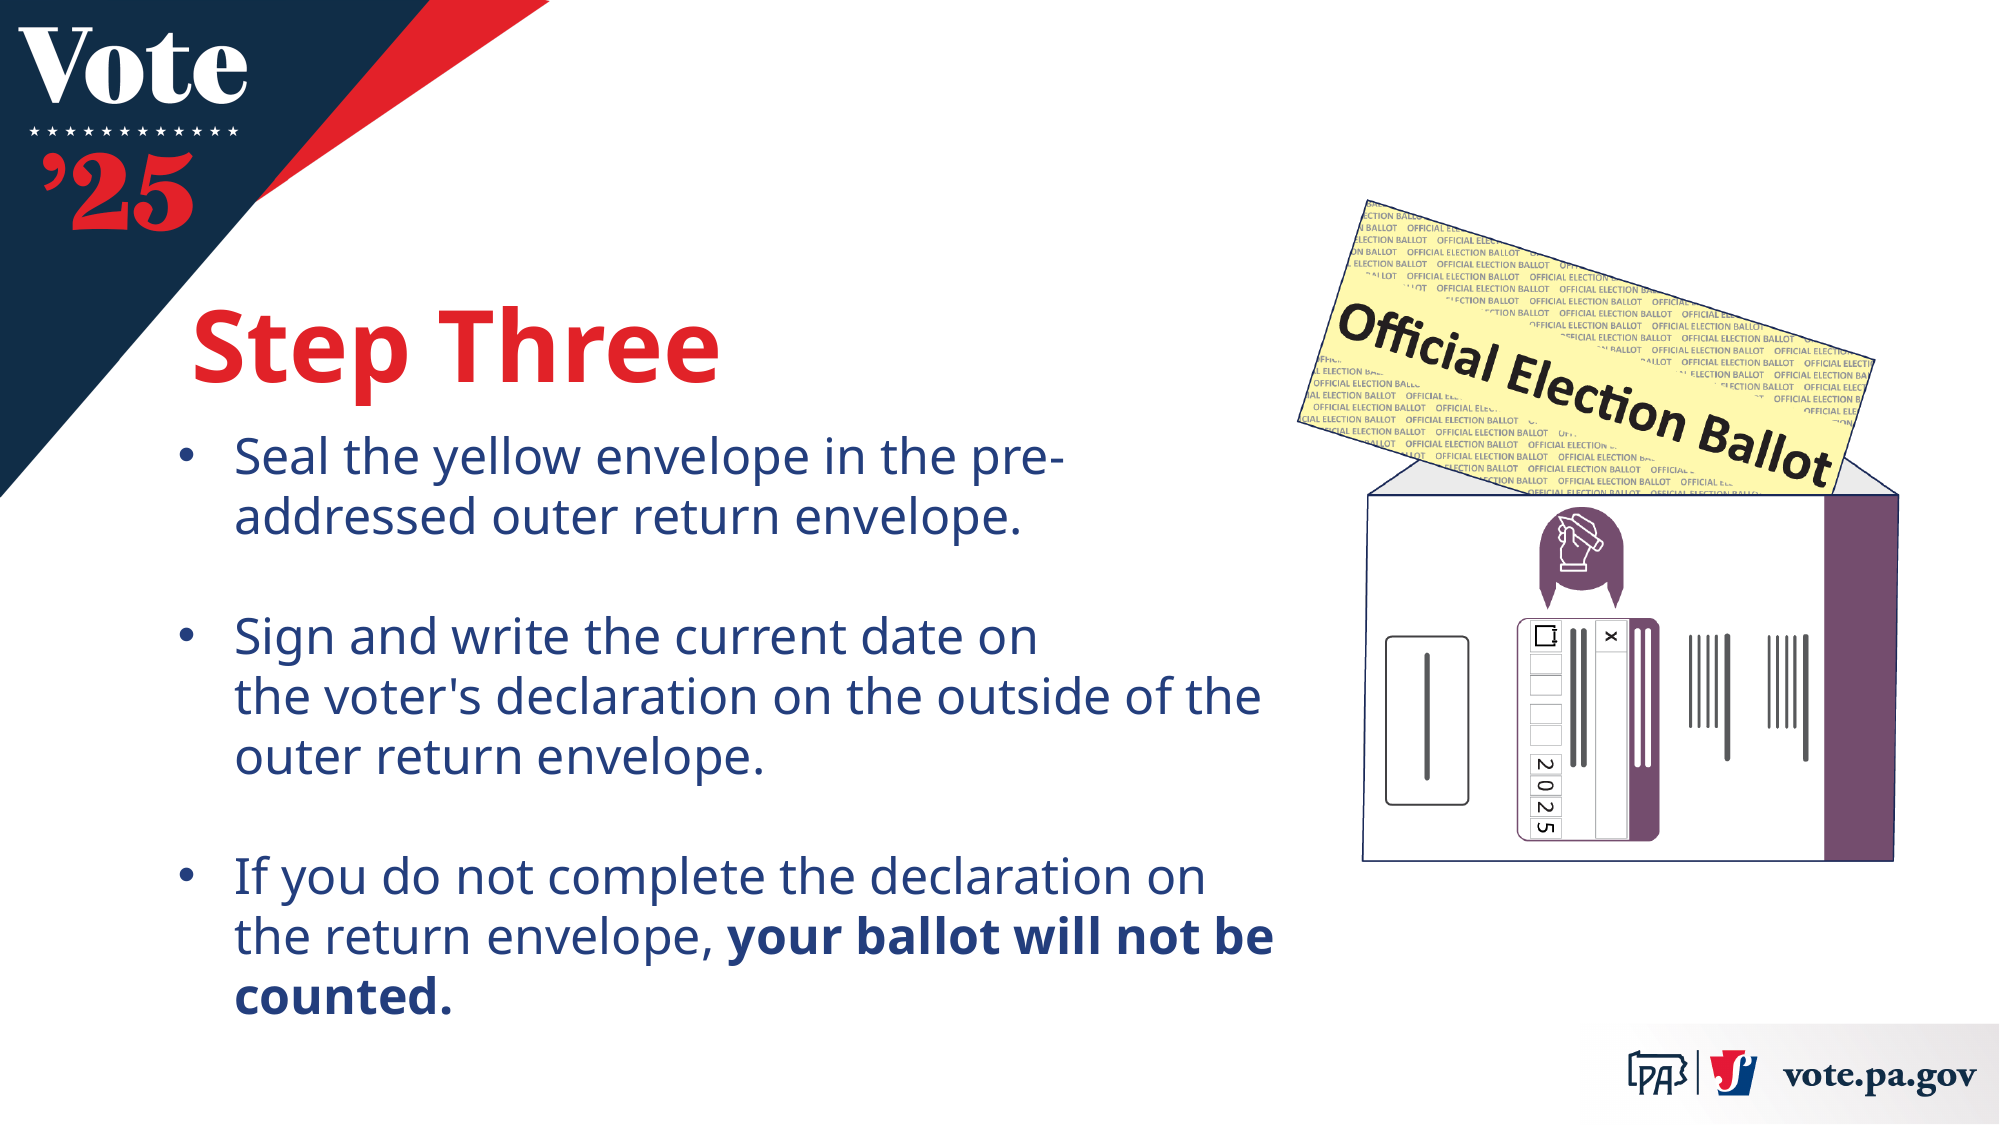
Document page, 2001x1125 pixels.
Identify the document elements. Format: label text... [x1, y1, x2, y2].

picture [1296, 188, 1921, 879]
picture [1467, 919, 2000, 1125]
text_box Step Three [176, 288, 890, 416]
text_box Seal the yellow envelope in the pre-addressed outer return envelope. Sign and write the current date on the voter's declaration on the outside of the outer return envelope. If you do not complete the declaration on the return envelope, your ballot will not be counted. [163, 416, 1297, 1032]
picture [0, 0, 591, 539]
